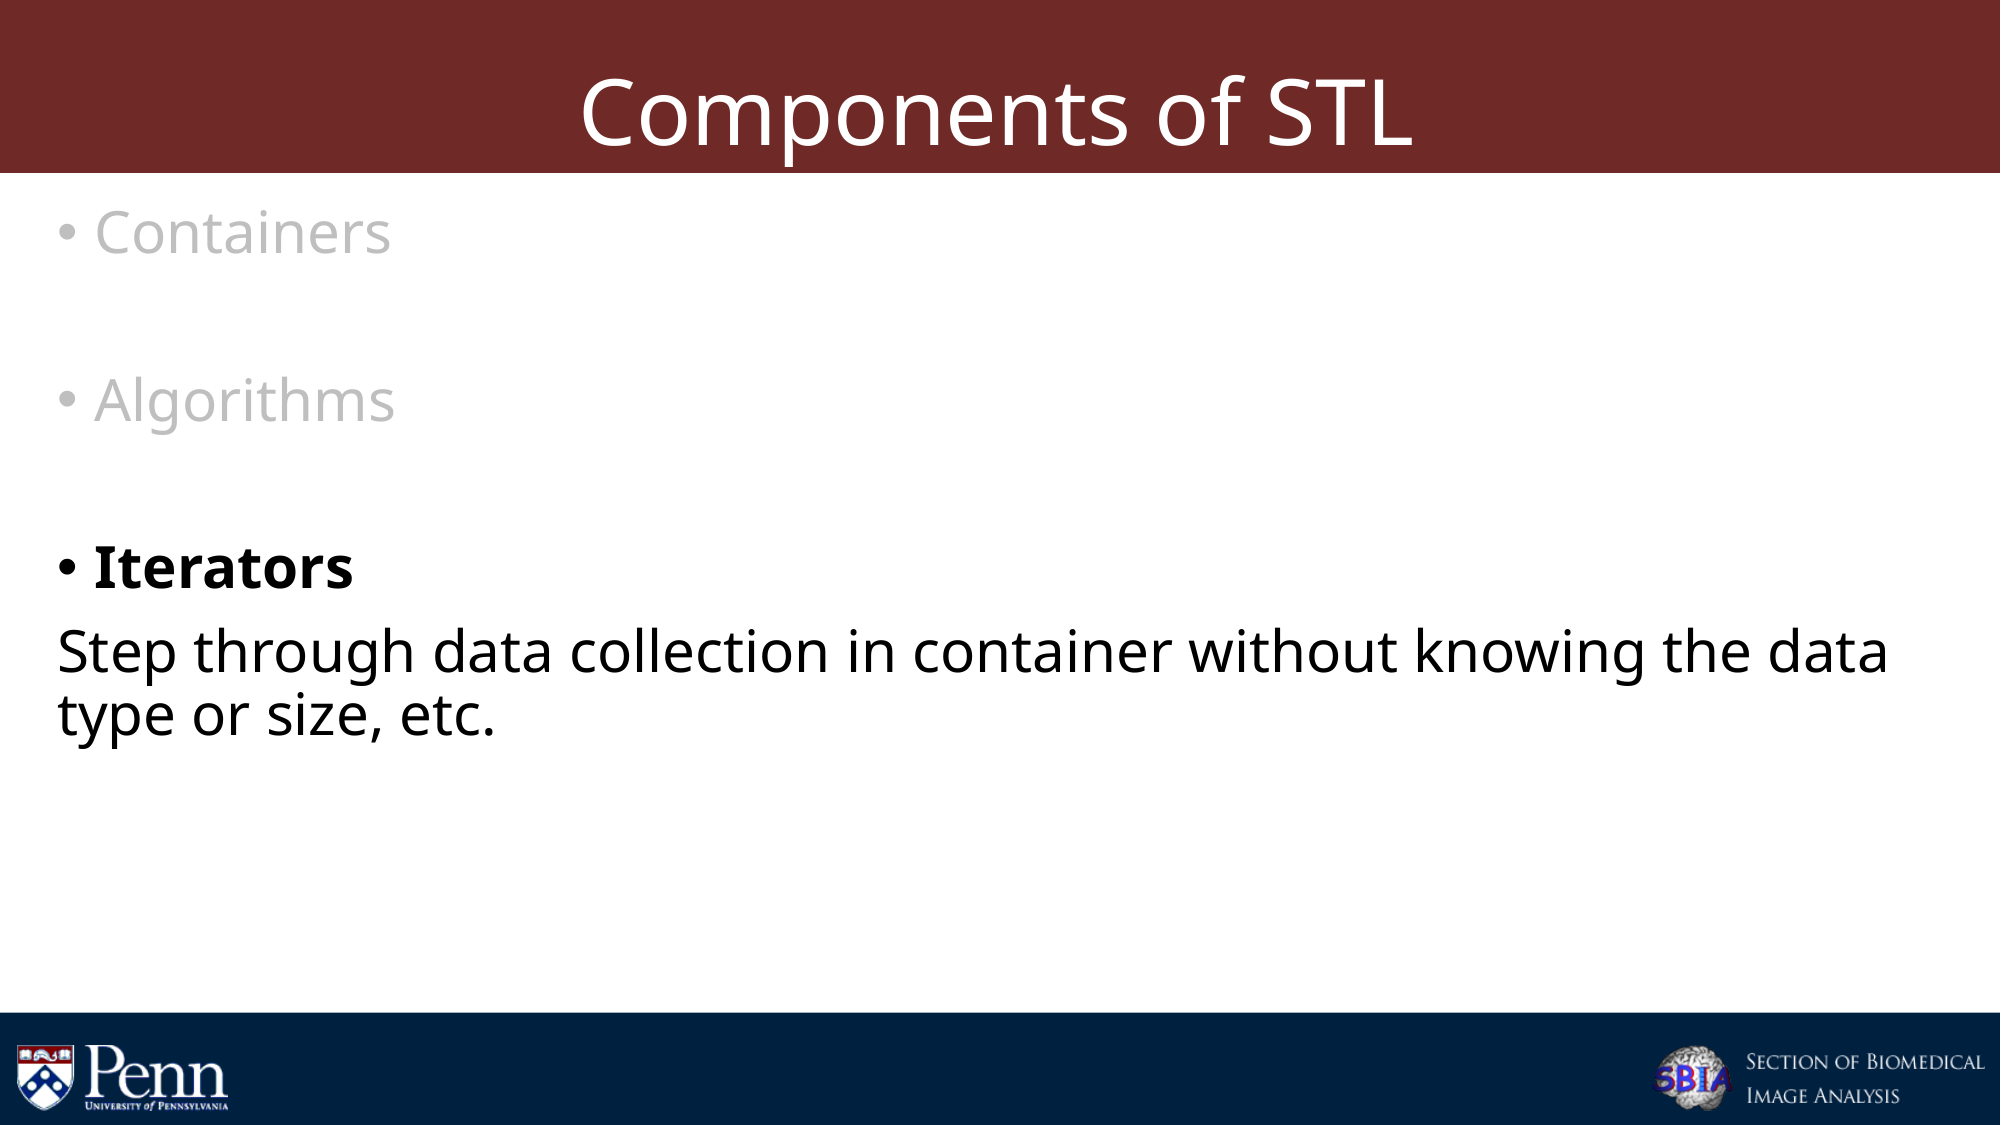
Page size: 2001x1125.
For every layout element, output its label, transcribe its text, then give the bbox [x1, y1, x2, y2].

picture [17, 1045, 228, 1111]
title Components of STL [42, 0, 1952, 173]
list Containers Algorithms Iterators Step through data collection in container without knowing the data type or size, etc. [42, 195, 1952, 1009]
picture [1652, 1044, 1985, 1112]
